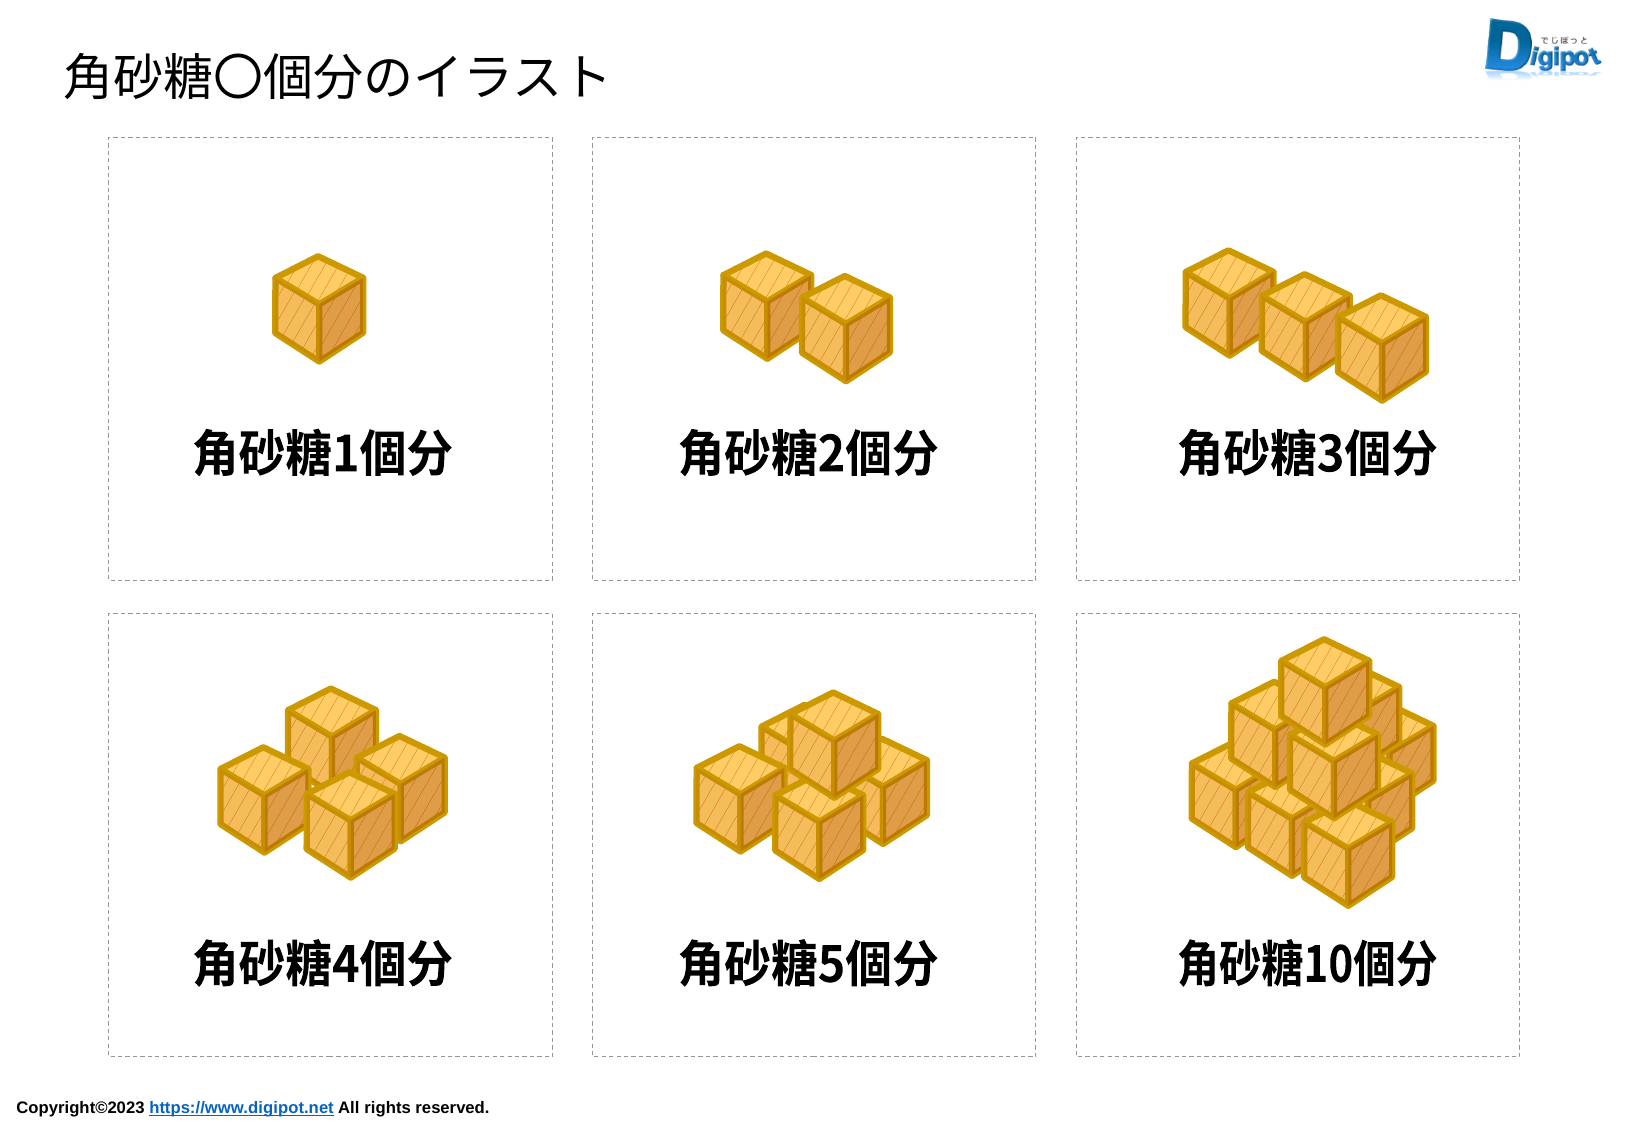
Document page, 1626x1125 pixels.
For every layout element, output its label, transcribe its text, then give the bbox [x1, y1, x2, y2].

text_box 角砂糖〇個分のイラスト [48, 38, 628, 113]
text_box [695, 692, 928, 880]
picture [1485, 18, 1602, 82]
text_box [722, 253, 891, 382]
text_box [219, 688, 445, 878]
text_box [1191, 639, 1434, 906]
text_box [274, 256, 364, 362]
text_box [1185, 250, 1427, 401]
